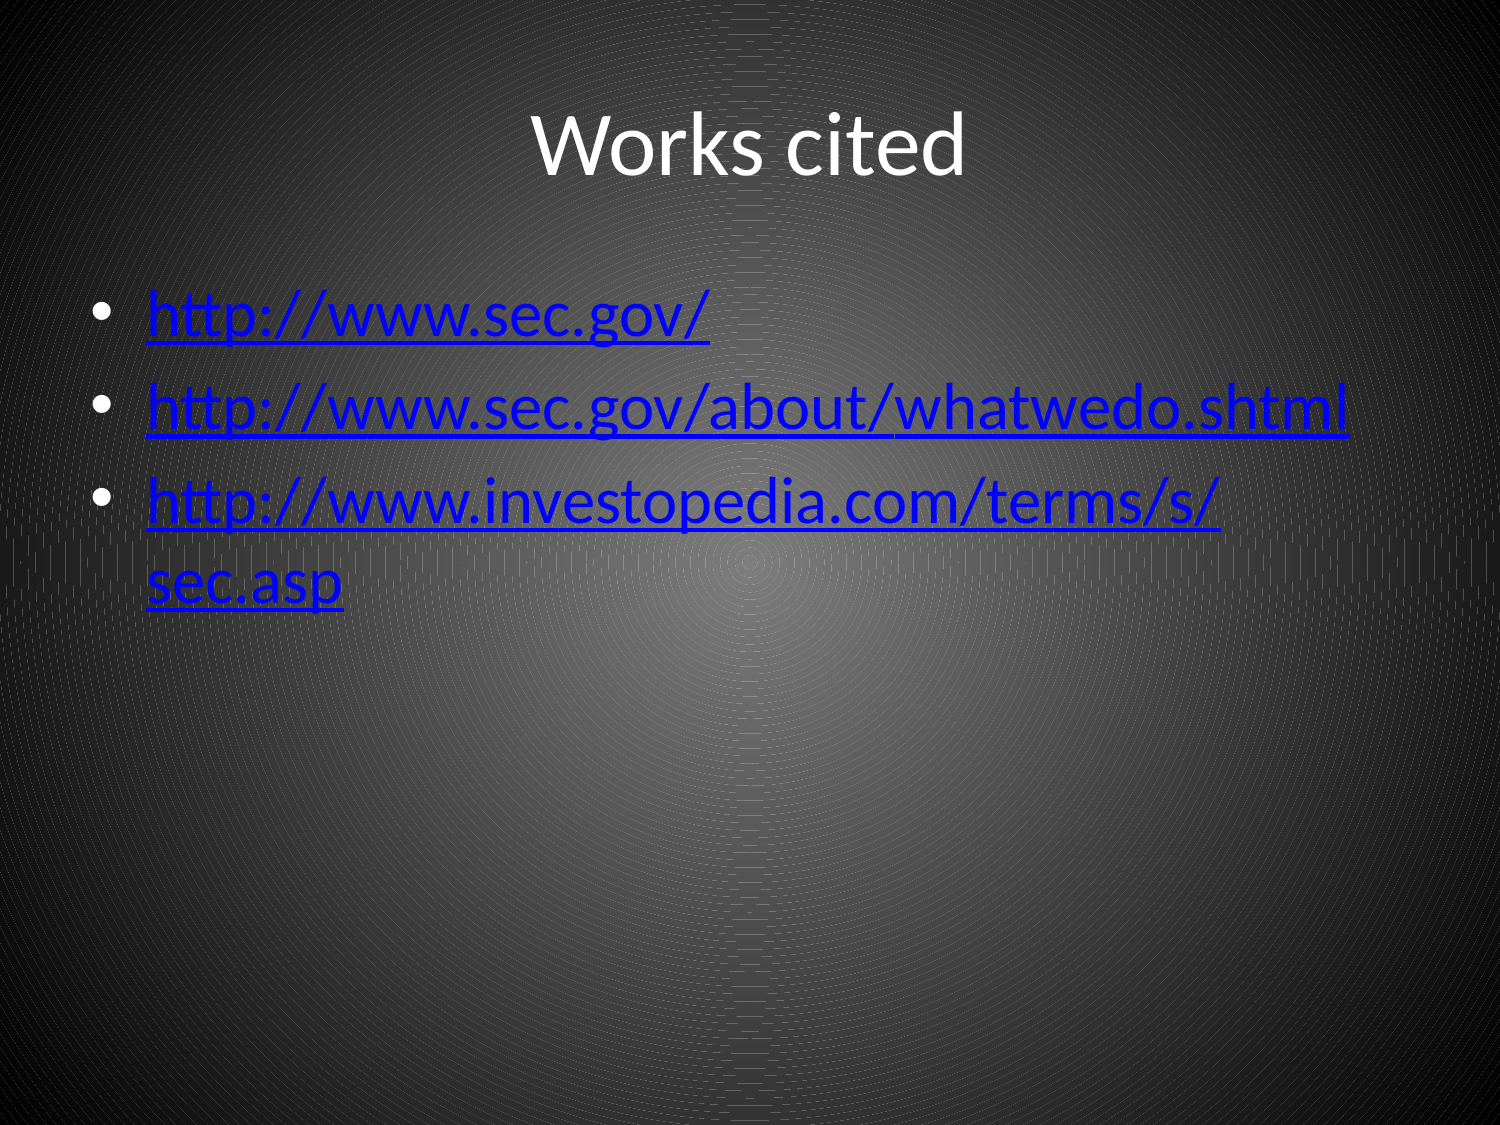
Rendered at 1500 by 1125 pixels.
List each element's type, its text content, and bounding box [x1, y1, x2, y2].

list http://www.sec.gov/ http://www.sec.gov/about/whatwedo.shtml http://www.investopedia.com/terms/s/sec.asp [75, 262, 1425, 1005]
title Works cited [75, 45, 1425, 233]
